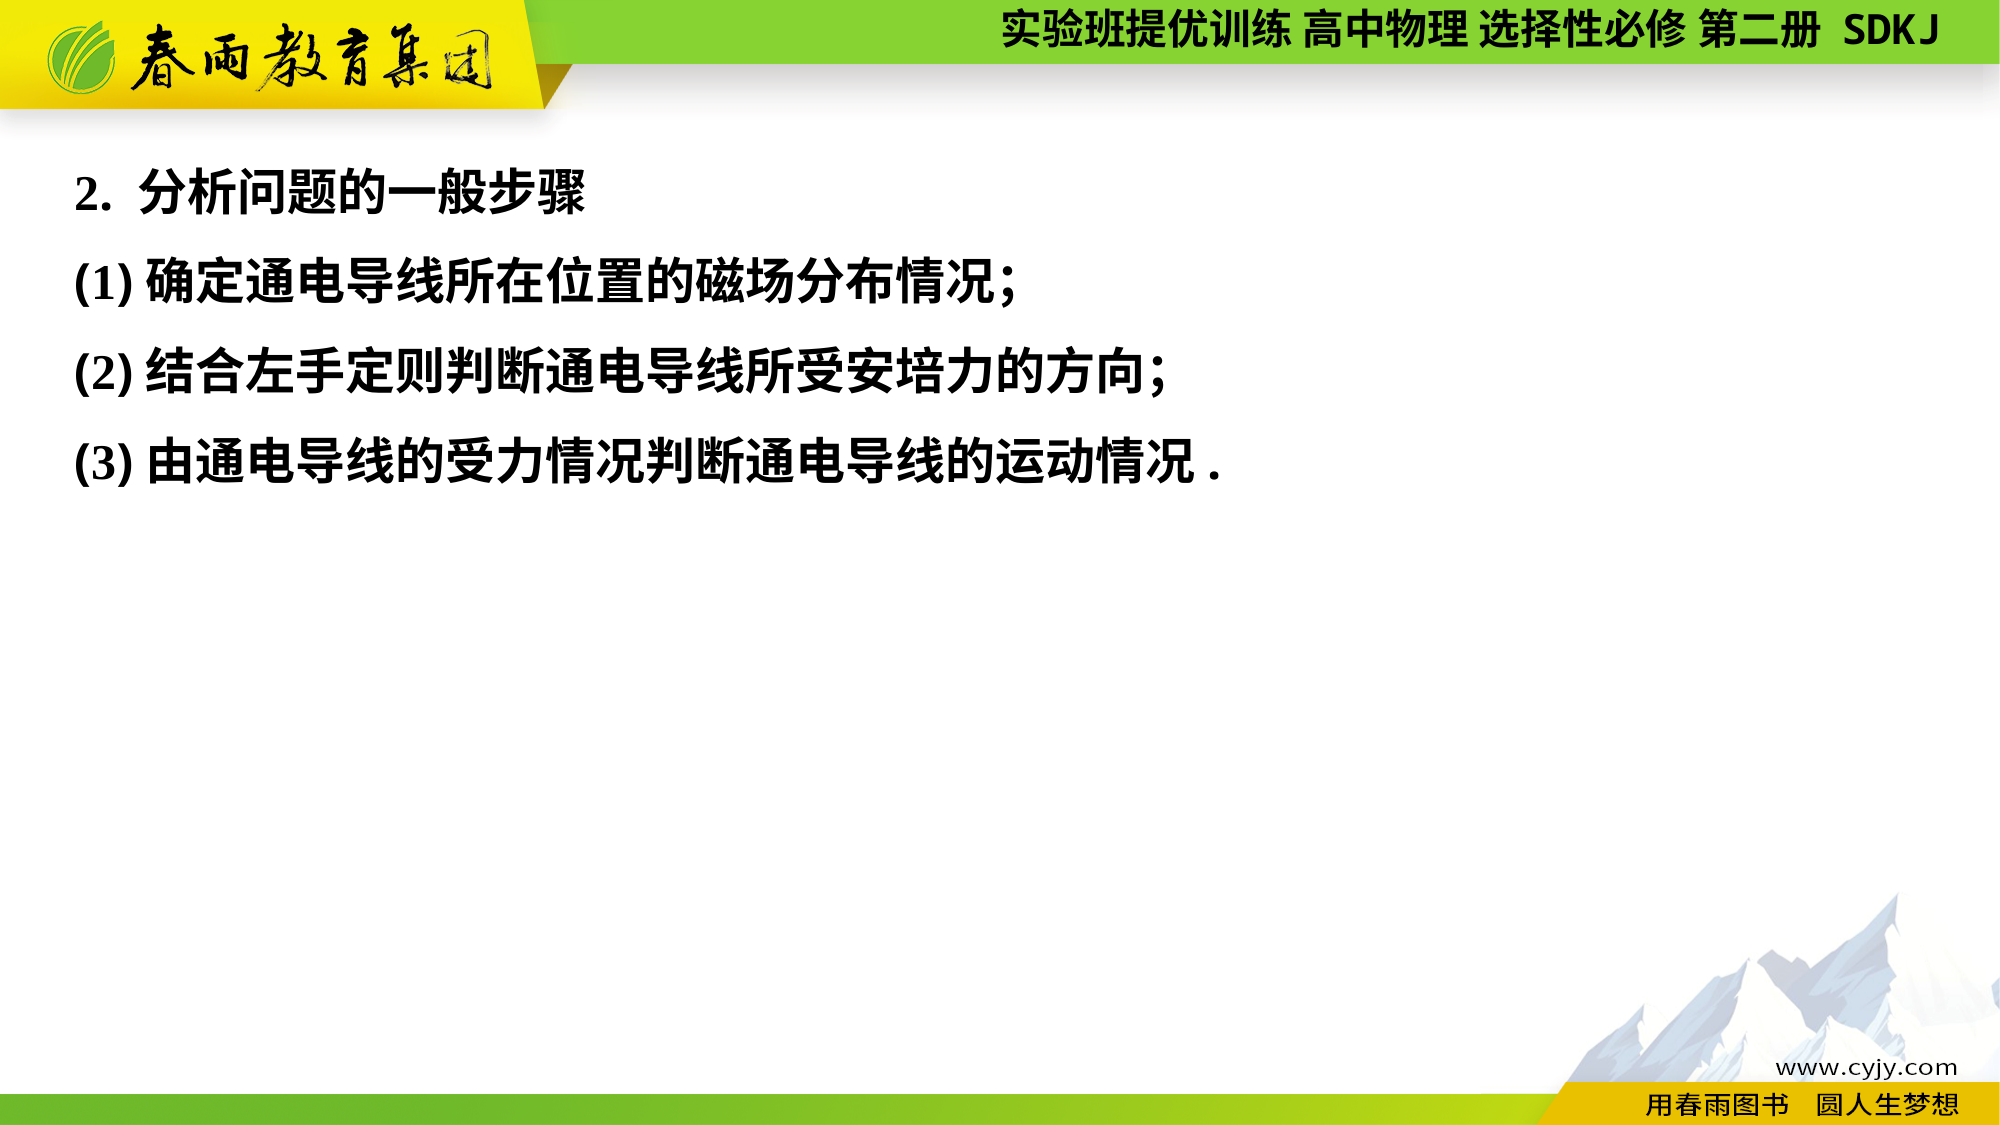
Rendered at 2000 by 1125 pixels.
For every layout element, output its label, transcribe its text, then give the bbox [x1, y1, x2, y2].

picture [0, 0, 2000, 1125]
list 2. 分析问题的一般步骤 (1)确定通电导线所在位置的磁场分布情况； (2)结合左手定则判断通电导线所受安培力的方向； (3)由通电导线的受力情况判断通电导线的运动情况. [59, 122, 1944, 490]
